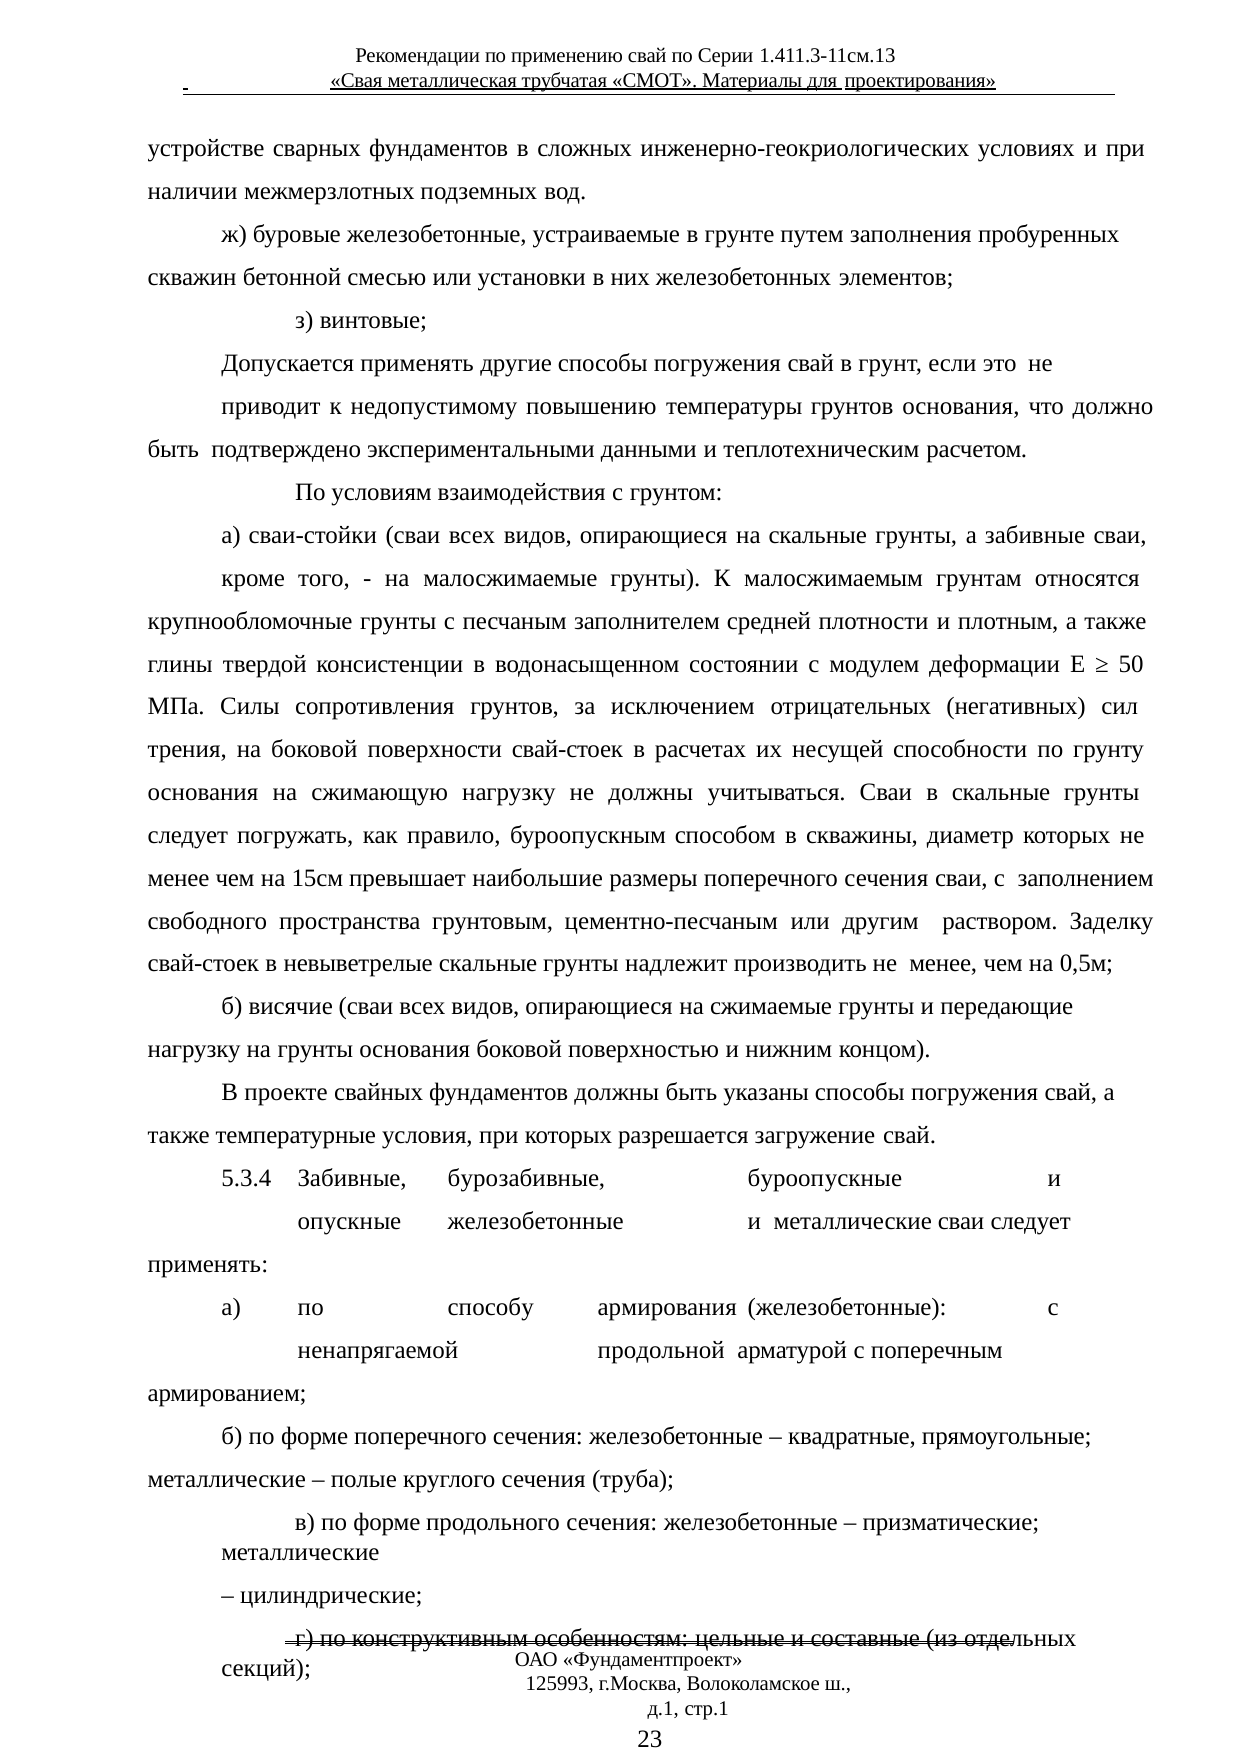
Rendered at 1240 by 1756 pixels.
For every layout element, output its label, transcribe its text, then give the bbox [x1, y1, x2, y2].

text_box Рекомендации по применению свай по Серии 1.411.3-11см.13 «Свая металлическая трубчатая «СМОТ». Материалы для проектирования» устройстве сварных фундаментов в сложных инженерно-геокриологических условиях и при наличии межмерзлотных подземных вод. ж) буровые железобетонные, устраиваемые в грунте путем заполнения пробуренных скважин бетонной смесью или установки в них железобетонных элементов; з) винтовые; Допускается применять другие способы погружения свай в грунт, если это не приводит к недопустимому повышению температуры грунтов основания, что должно быть подтверждено экспериментальными данными и теплотехническим расчетом. По условиям взаимодействия с грунтом: а) сваи-стойки (сваи всех видов, опирающиеся на скальные грунты, а забивные сваи, кроме того, - на малосжимаемые грунты). К малосжимаемым грунтам относятся крупнообломочные грунты с песчаным заполнителем средней плотности и плотным, а также глины твердой консистенции в водонасыщенном состоянии с модулем деформации E ≥ 50 МПа. Силы сопротивления грунтов, за исключением отрицательных (негативных) сил трения, на боковой поверхности свай-стоек в расчетах их несущей способности по грунту основания на сжимающую нагрузку не должны учитываться. Сваи в скальные грунты следует погружать, как правило, буроопускным способом в скважины, диаметр которых не менее чем на 15см превышает наибольшие размеры поперечного сечения сваи, с заполнением свободного пространства грунтовым, цементно-песчаным или другим раствором. Заделку свай-стоек в невыветрелые скальные грунты надлежит производить не менее, чем на 0,5м; б) висячие (сваи всех видов, опирающиеся на сжимаемые грунты и передающие нагрузку на грунты основания боковой поверхностью и нижним концом). В проекте свайных фундаментов должны быть указаны способы погружения свай, а также температурные условия, при которых разрешается загружение свай. 5.3.4 Забивные, бурозабивные, буроопускные и опускные железобетонные и металлические сваи следует применять: а) по способу армирования (железобетонные): с ненапрягаемой продольной арматурой с поперечным армированием; б) по форме поперечного сечения: железобетонные – квадратные, прямоугольные; металлические – полые круглого сечения (труба); в) по форме продольного сечения: железобетонные – призматические; металлические – цилиндрические; г) по конструктивным особенностям: цельные и составные (из отдельных секций); [145, 40, 1155, 1682]
slide_number ОАО «Фундаментпроект» 125993, г.Москва, Волоколамское ш., д.1, стр.1 23 [437, 1646, 862, 1756]
